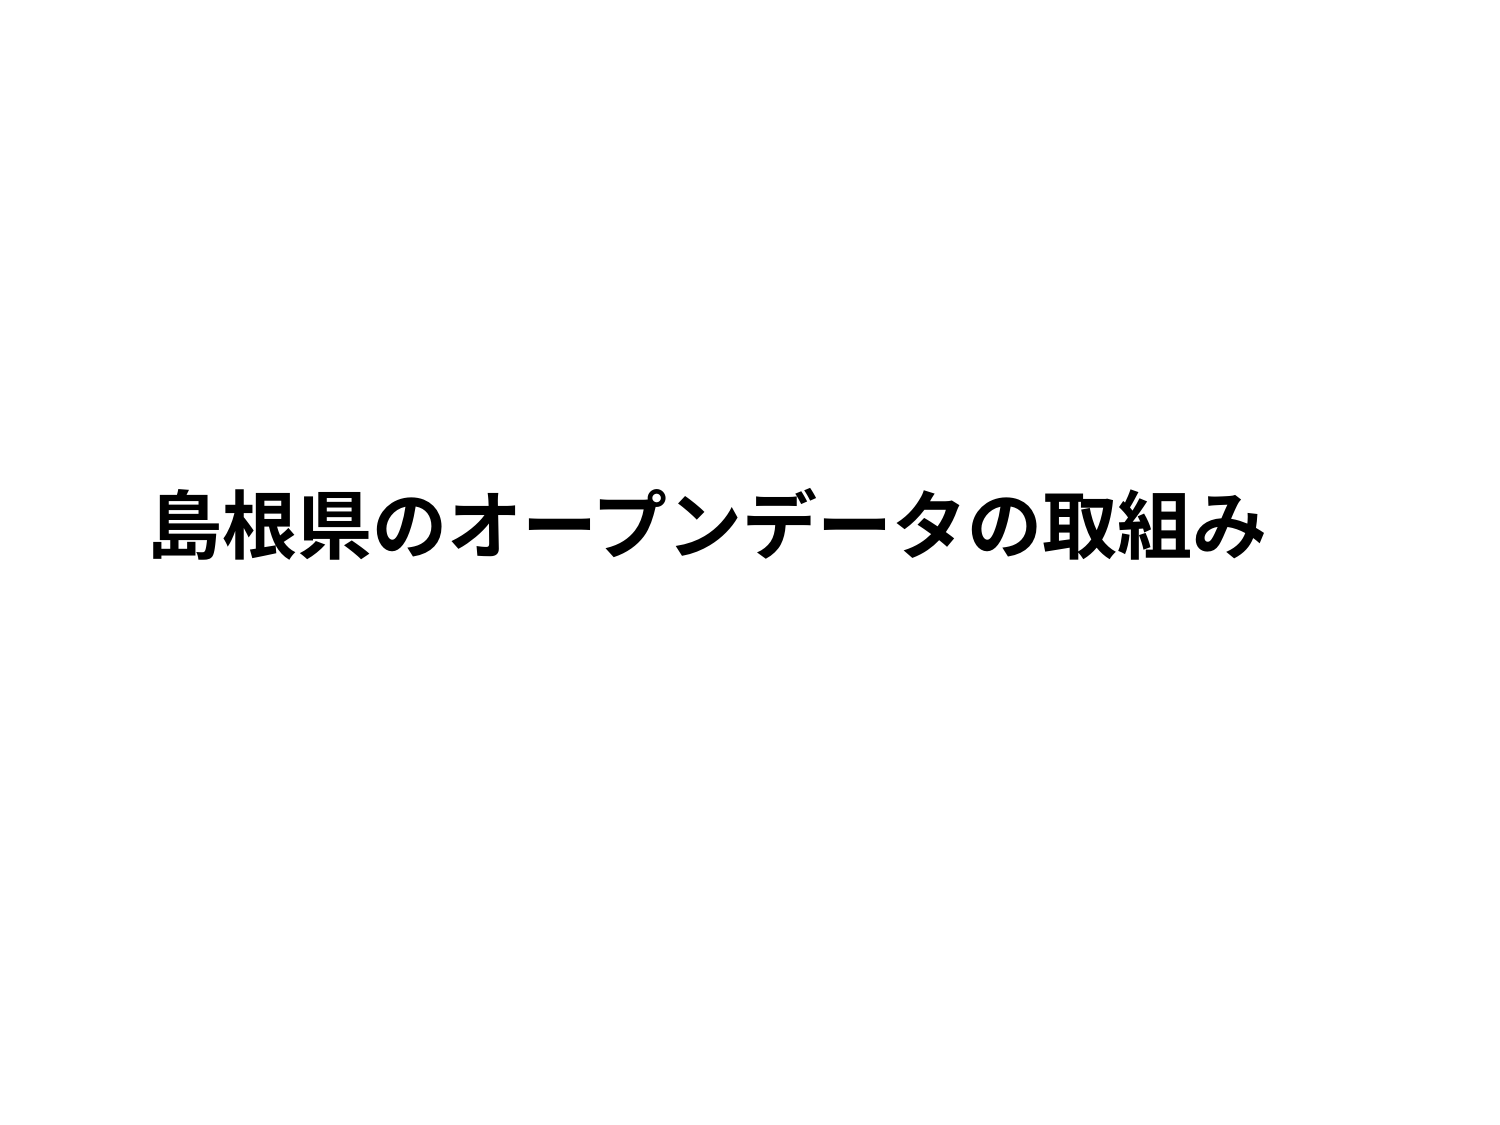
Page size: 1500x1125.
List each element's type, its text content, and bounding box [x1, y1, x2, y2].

text_box 島根県のオープンデータの取組み [114, 471, 1301, 577]
